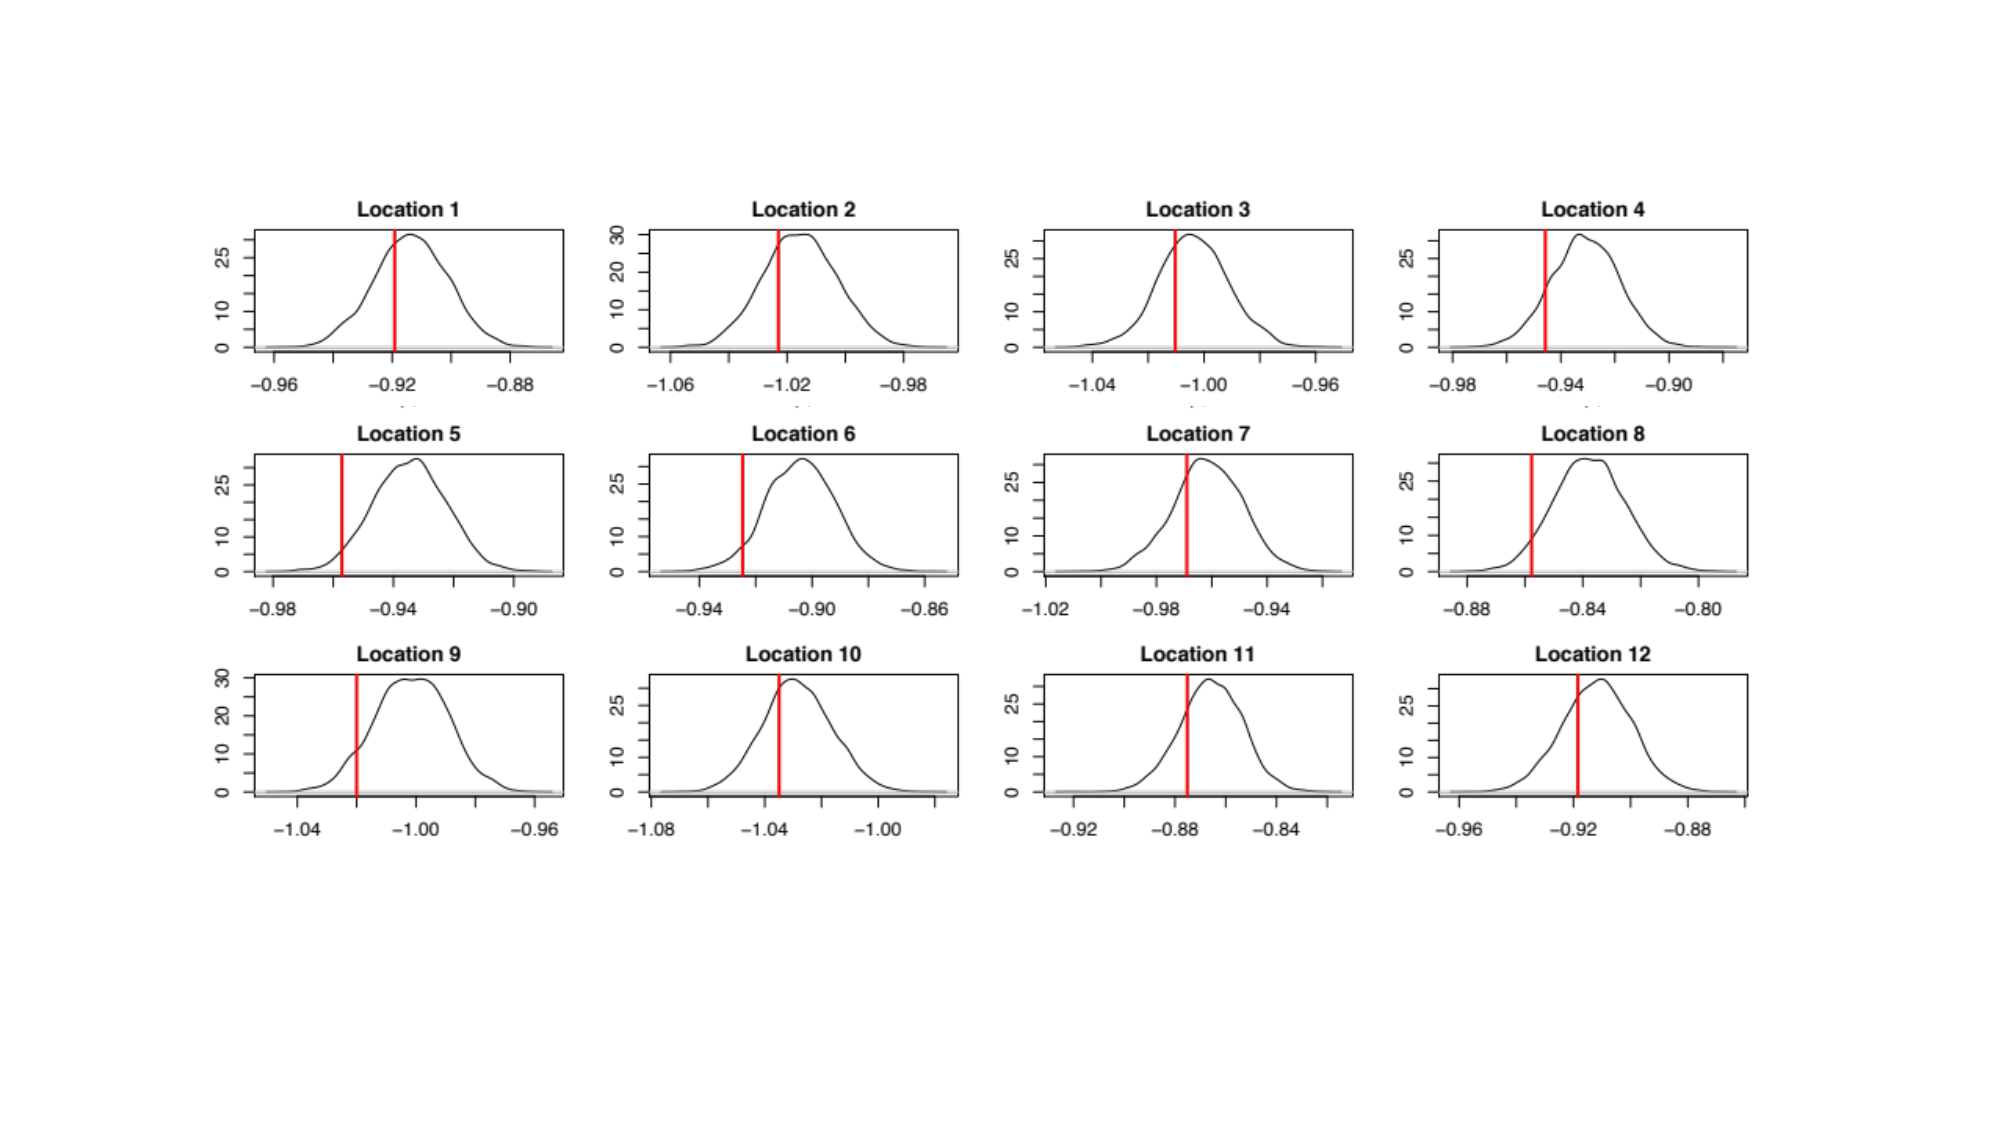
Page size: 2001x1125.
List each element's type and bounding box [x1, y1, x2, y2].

picture [212, 187, 1788, 849]
